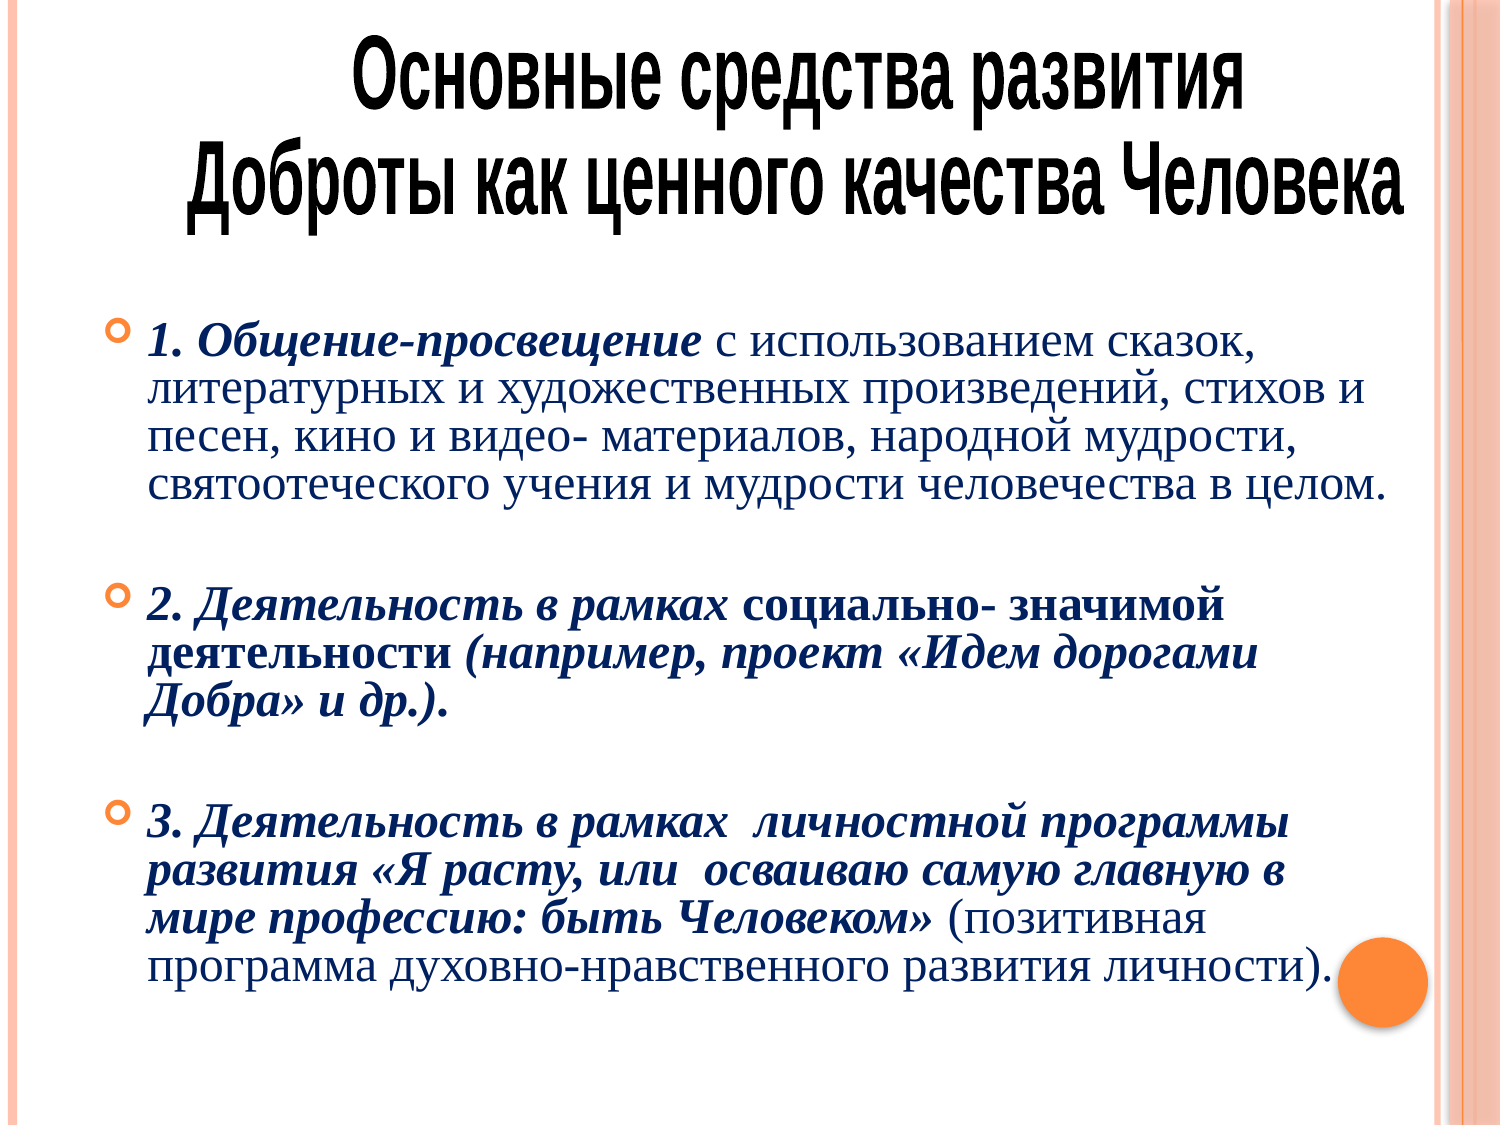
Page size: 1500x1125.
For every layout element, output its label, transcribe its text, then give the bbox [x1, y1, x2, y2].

list 1. Общение-просвещение с использованием сказок, литературных и художественных произведений, стихов и песен, кино и видео- материалов, народной мудрости, святоотеческого учения и мудрости человечества в целом. 2. Деятельность в рамках социально- значимой деятельности (например, проект «Идем дорогами Добра» и др.). 3. Деятельность в рамках личностной программы развития «Я расту, или осваиваю самую главную в мире профессию: быть Человеком» (позитивная программа духовно-нравственного развития личности). [87, 257, 1411, 1057]
